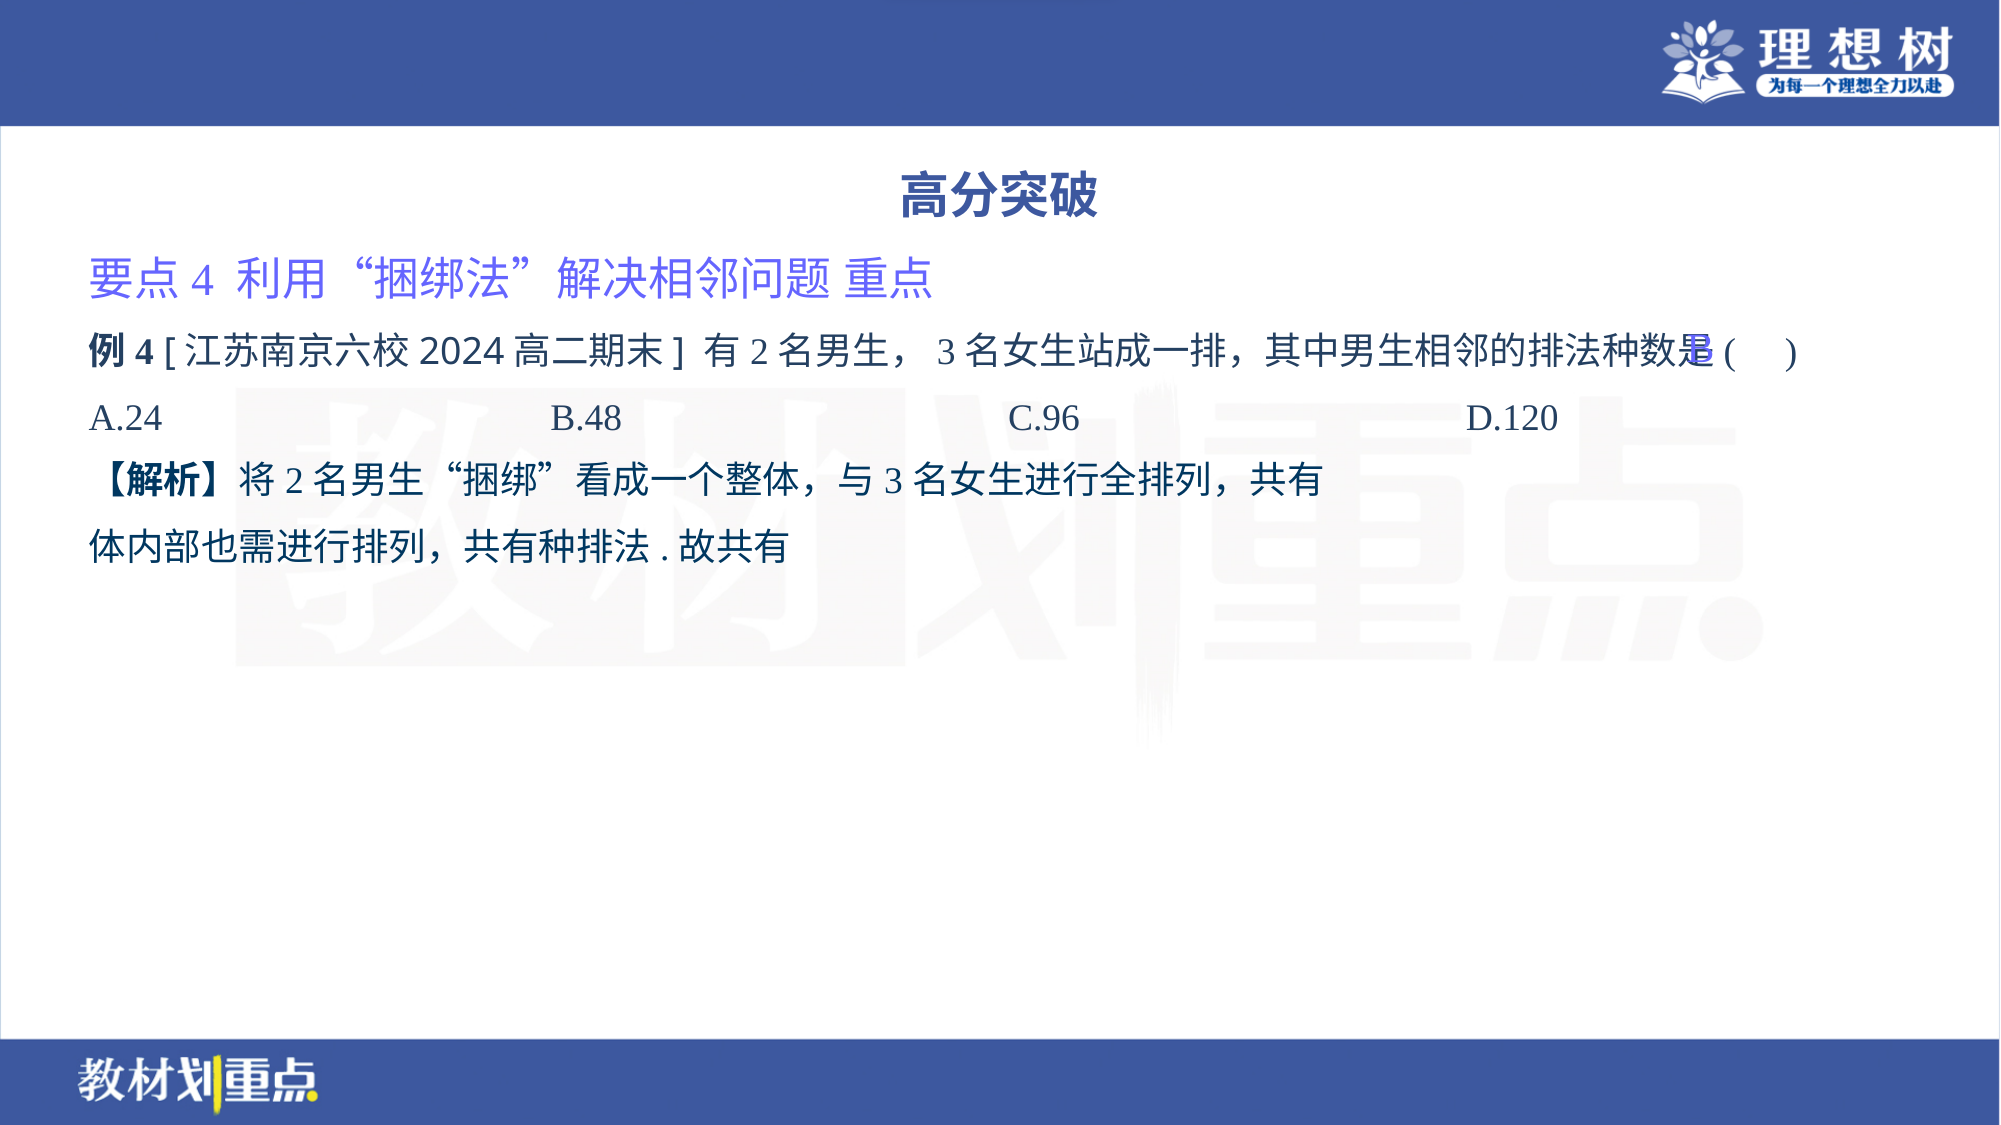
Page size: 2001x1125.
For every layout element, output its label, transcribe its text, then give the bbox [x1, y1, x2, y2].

picture [0, 0, 2000, 1125]
text_box 例4 [江苏南京六校2024高二期末] 有2名男生，3名女生站成一排，其中男生相邻的排法种数是( ) [88, 304, 1911, 365]
text_box B [1671, 318, 1730, 369]
text_box 要点4 利用“捆绑法”解决相邻问题 重点 [88, 223, 1911, 304]
text_box 高分突破 [88, 135, 1911, 223]
text_box A.24 B.48 C.96 D.120 [88, 371, 1911, 431]
